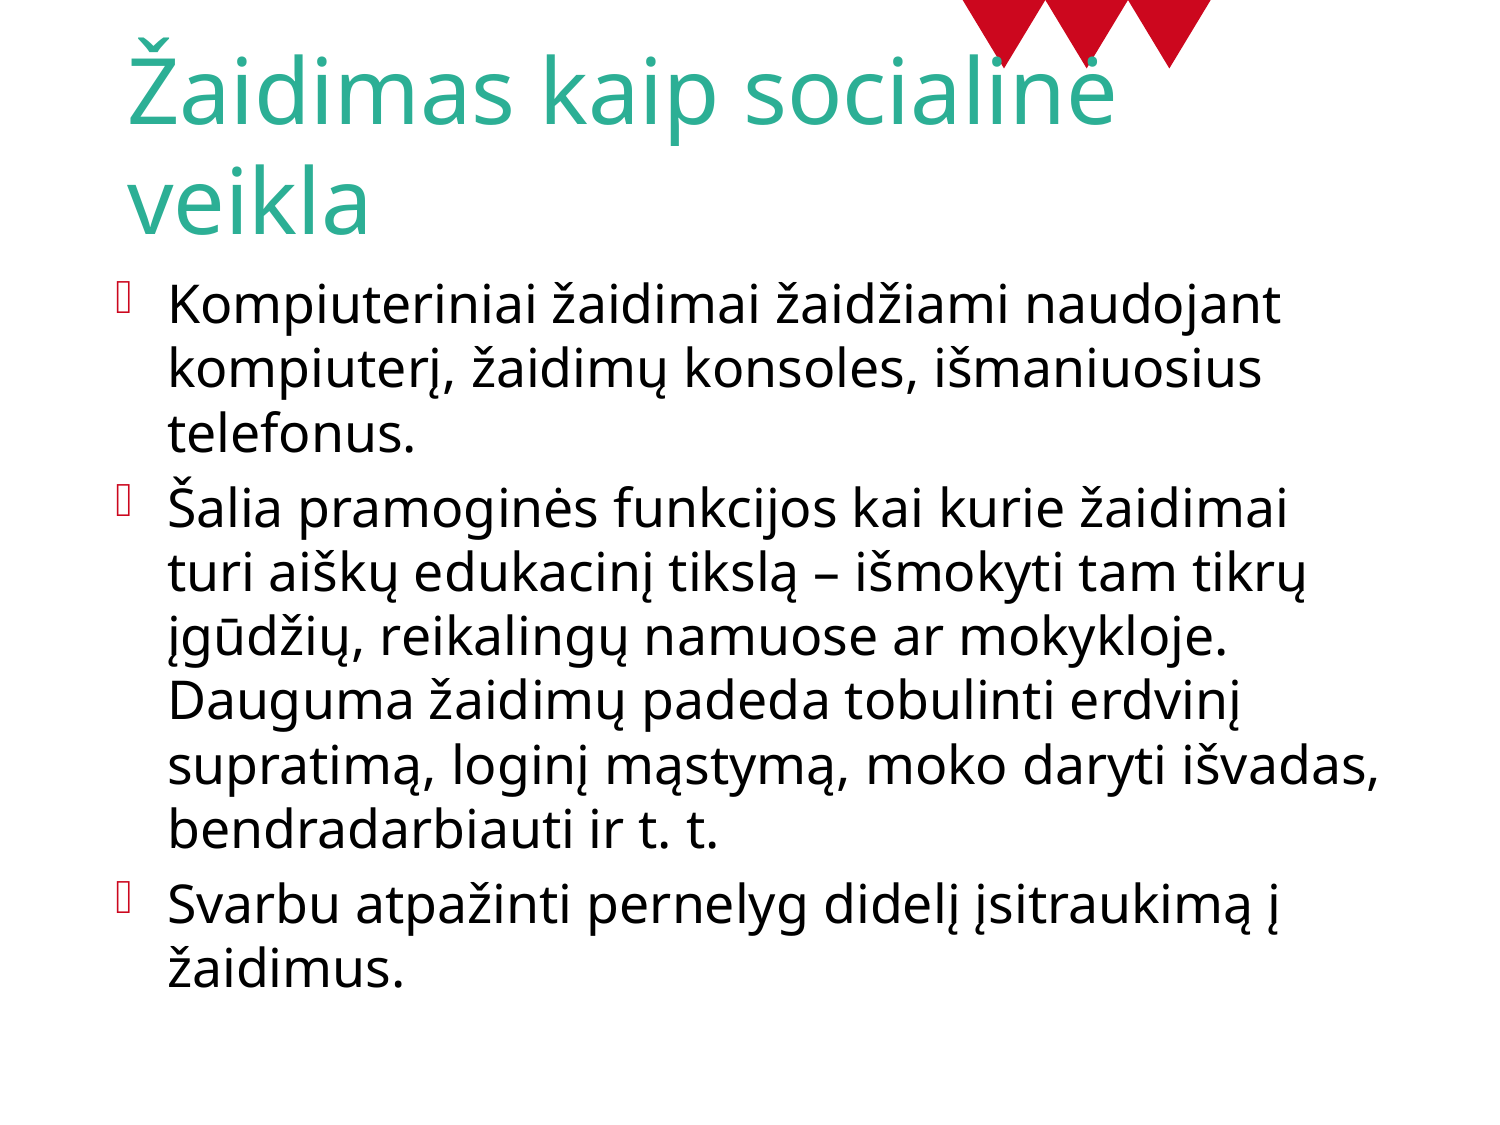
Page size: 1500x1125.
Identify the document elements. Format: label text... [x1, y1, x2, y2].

title Žaidimas kaip socialinė veikla [112, 66, 1388, 220]
list Kompiuteriniai žaidimai žaidžiami naudojant kompiuterį, žaidimų konsoles, išmaniuosius telefonus. Šalia pramoginės funkcijos kai kurie žaidimai turi aiškų edukacinį tikslą – išmokyti tam tikrų įgūdžių, reikalingų namuose ar mokykloje. Dauguma žaidimų padeda tobulinti erdvinį supratimą, loginį mąstymą, moko daryti išvadas, bendradarbiauti ir t. t. Svarbu atpažinti pernelyg didelį įsitraukimą į žaidimus. [100, 262, 1400, 1012]
